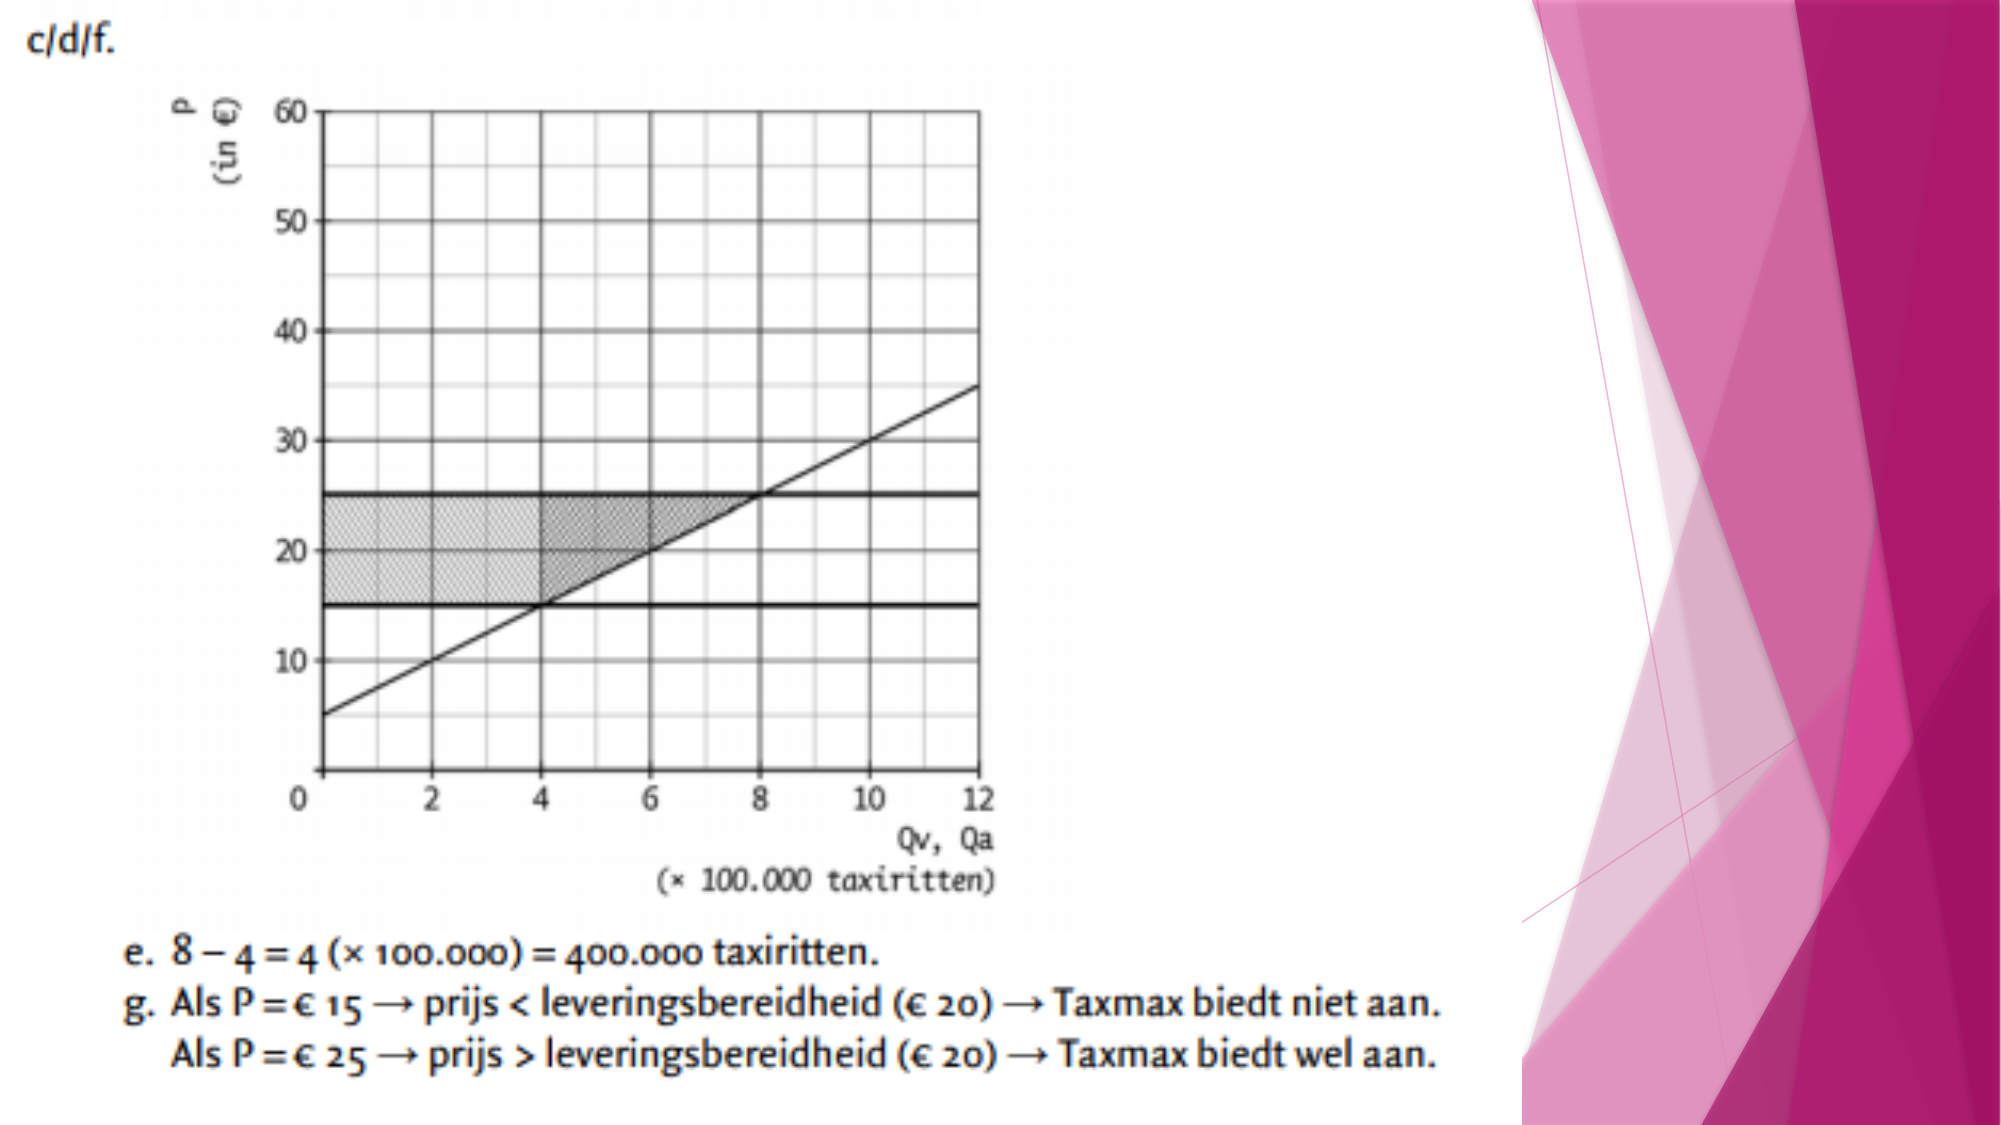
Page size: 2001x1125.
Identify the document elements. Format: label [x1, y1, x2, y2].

picture [0, 0, 1522, 1125]
